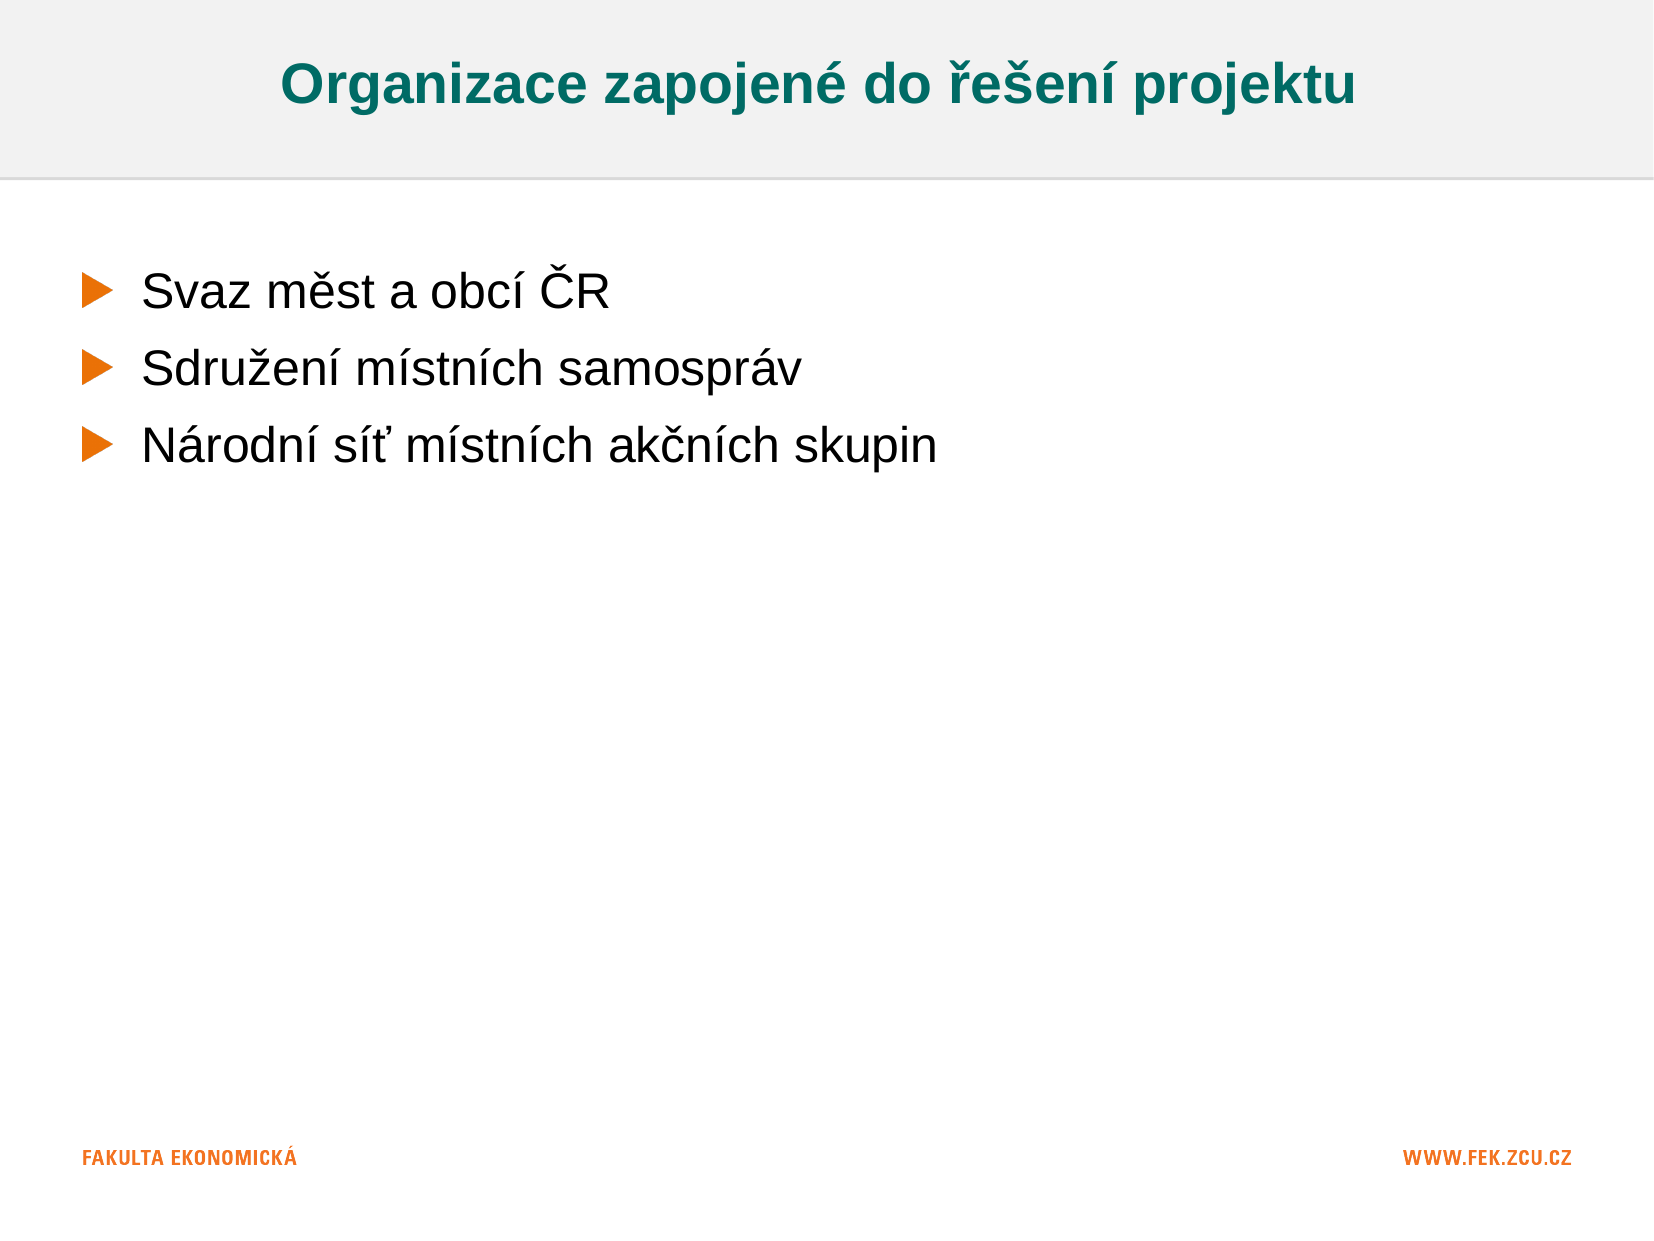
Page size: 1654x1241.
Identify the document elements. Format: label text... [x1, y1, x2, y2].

picture [70, 1128, 567, 1187]
picture [82, 426, 113, 462]
picture [82, 272, 113, 308]
picture [1086, 1128, 1583, 1187]
title Organizace zapojené do řešení projektu [0, 0, 1654, 178]
list Svaz měst a obcí ČR Sdružení místních samospráv Národní síť místních akčních skupin [0, 265, 1654, 1093]
picture [82, 349, 113, 385]
